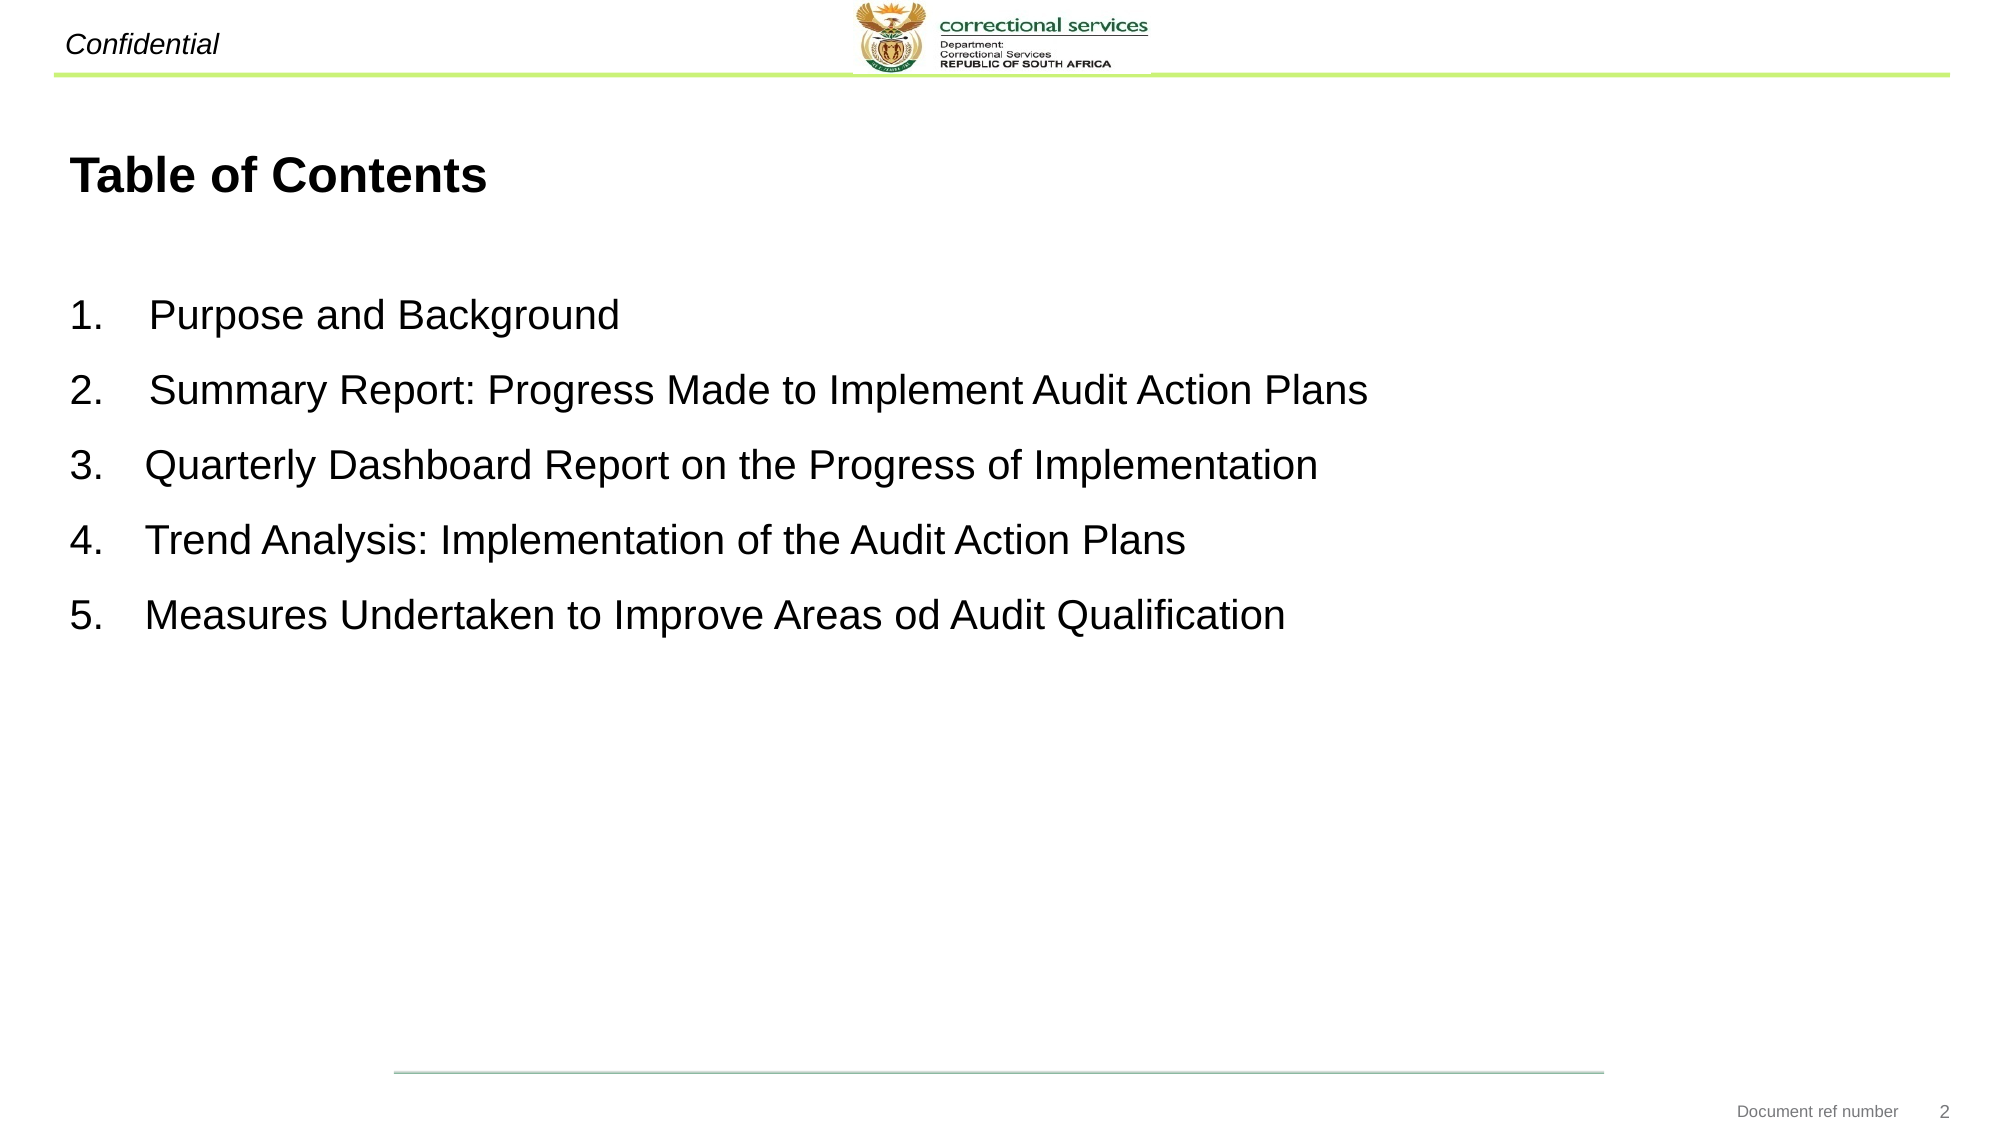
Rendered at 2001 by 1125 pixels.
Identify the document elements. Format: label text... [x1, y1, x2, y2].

picture [853, 0, 1151, 55]
text_box Table of Contents Purpose and Background Summary Report: Progress Made to Implement Audit Action Plans Quarterly Dashboard Report on the Progress of Implementation Trend Analysis: Implementation of the Audit Action Plans Measures Undertaken to Improve Areas od Audit Qualification [54, 55, 1865, 982]
picture [393, 1067, 1605, 1074]
text_box [396, 230, 1627, 350]
